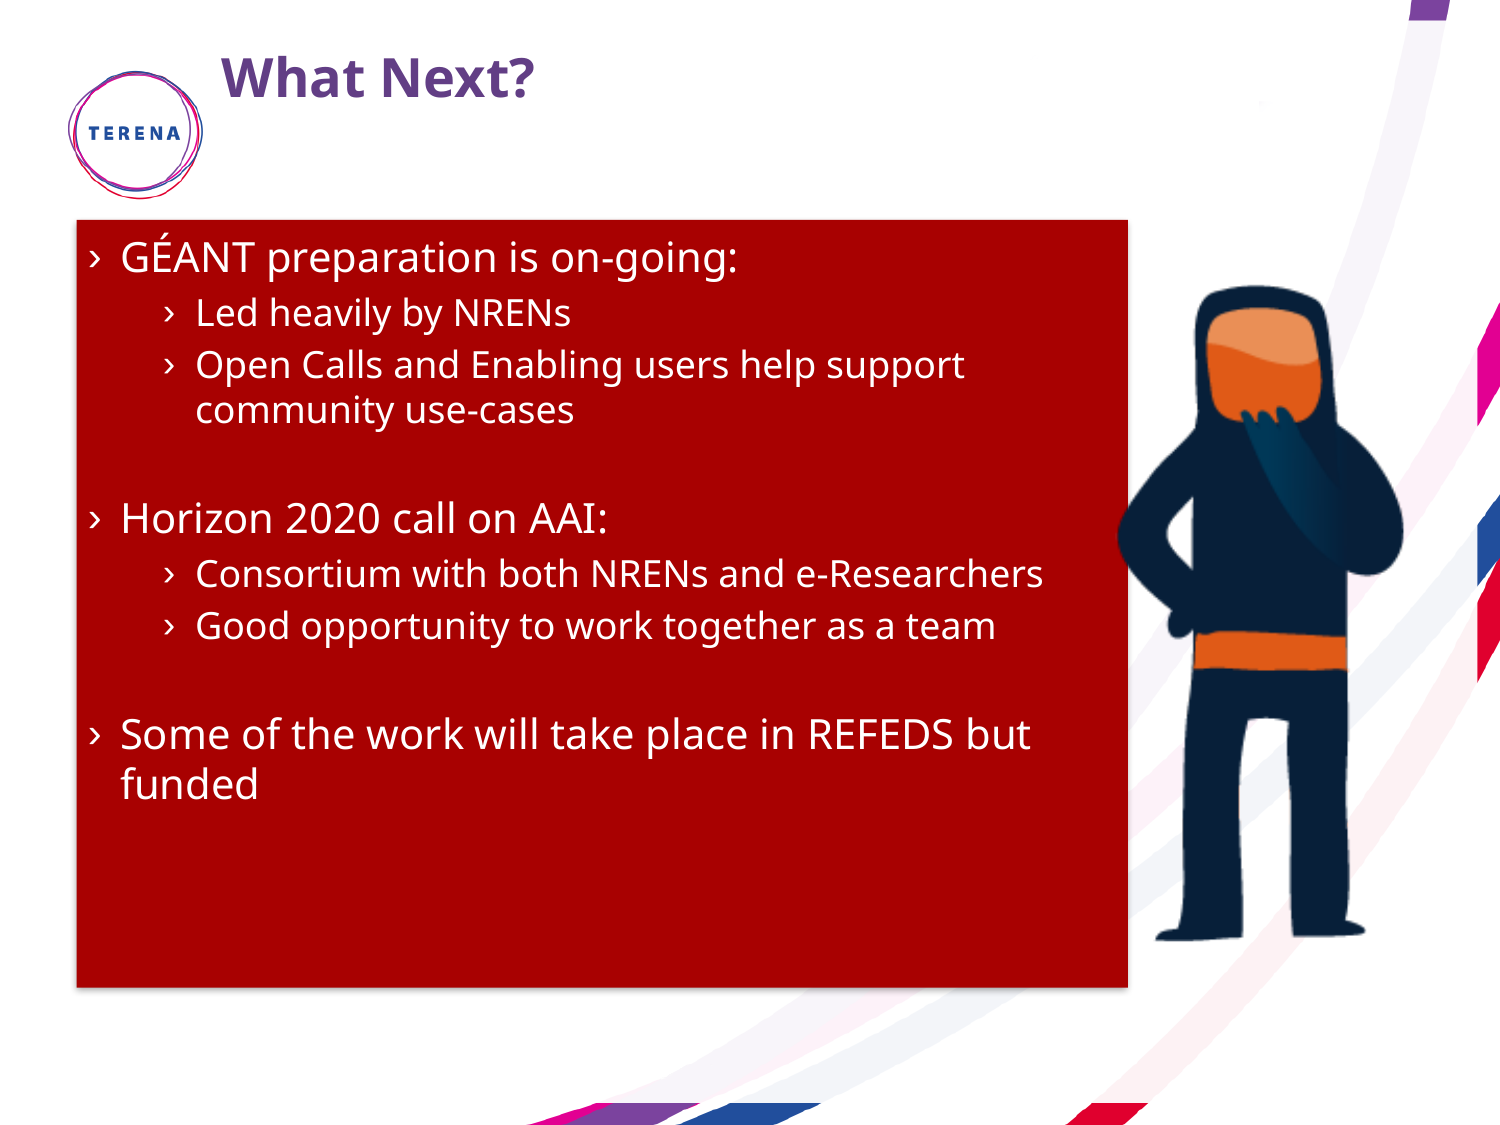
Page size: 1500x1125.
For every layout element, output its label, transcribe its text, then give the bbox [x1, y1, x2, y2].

picture [0, 0, 1500, 1125]
text_box GÉANT preparation is on-going: Led heavily by NRENs Open Calls and Enabling users help support community use-cases Horizon 2020 call on AAI: Consortium with both NRENs and e-Researchers Good opportunity to work together as a team Some of the work will take place in REFEDS but funded [76, 219, 902, 988]
title What Next? [206, 42, 902, 176]
